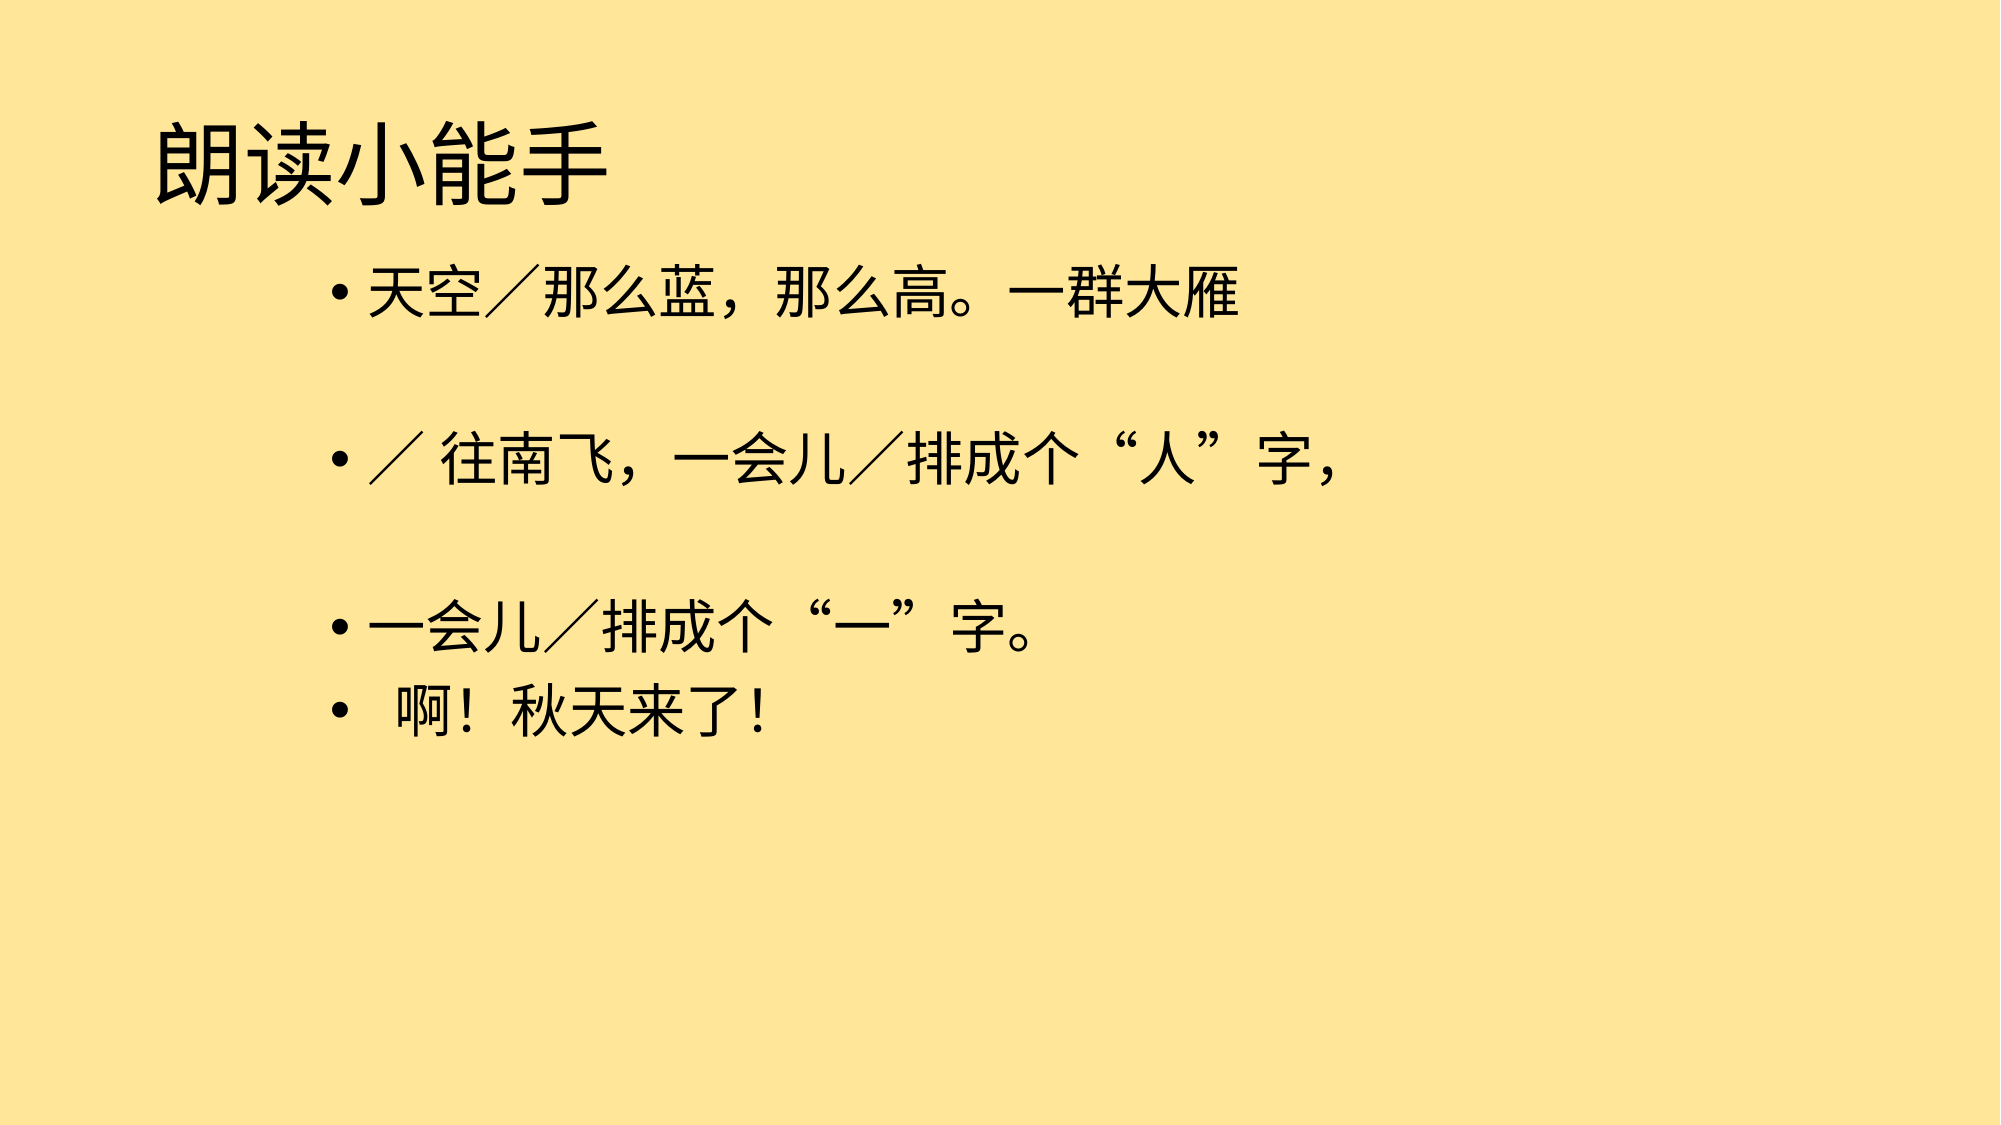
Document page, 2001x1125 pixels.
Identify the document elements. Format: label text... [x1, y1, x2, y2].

list 天空∕那么蓝，那么高。一群大雁 ∕往南飞，一会儿∕排成个“人”字， 一会儿∕排成个“一”字。 啊！秋天来了！ [314, 255, 1665, 998]
title 朗读小能手 [137, 59, 1863, 278]
